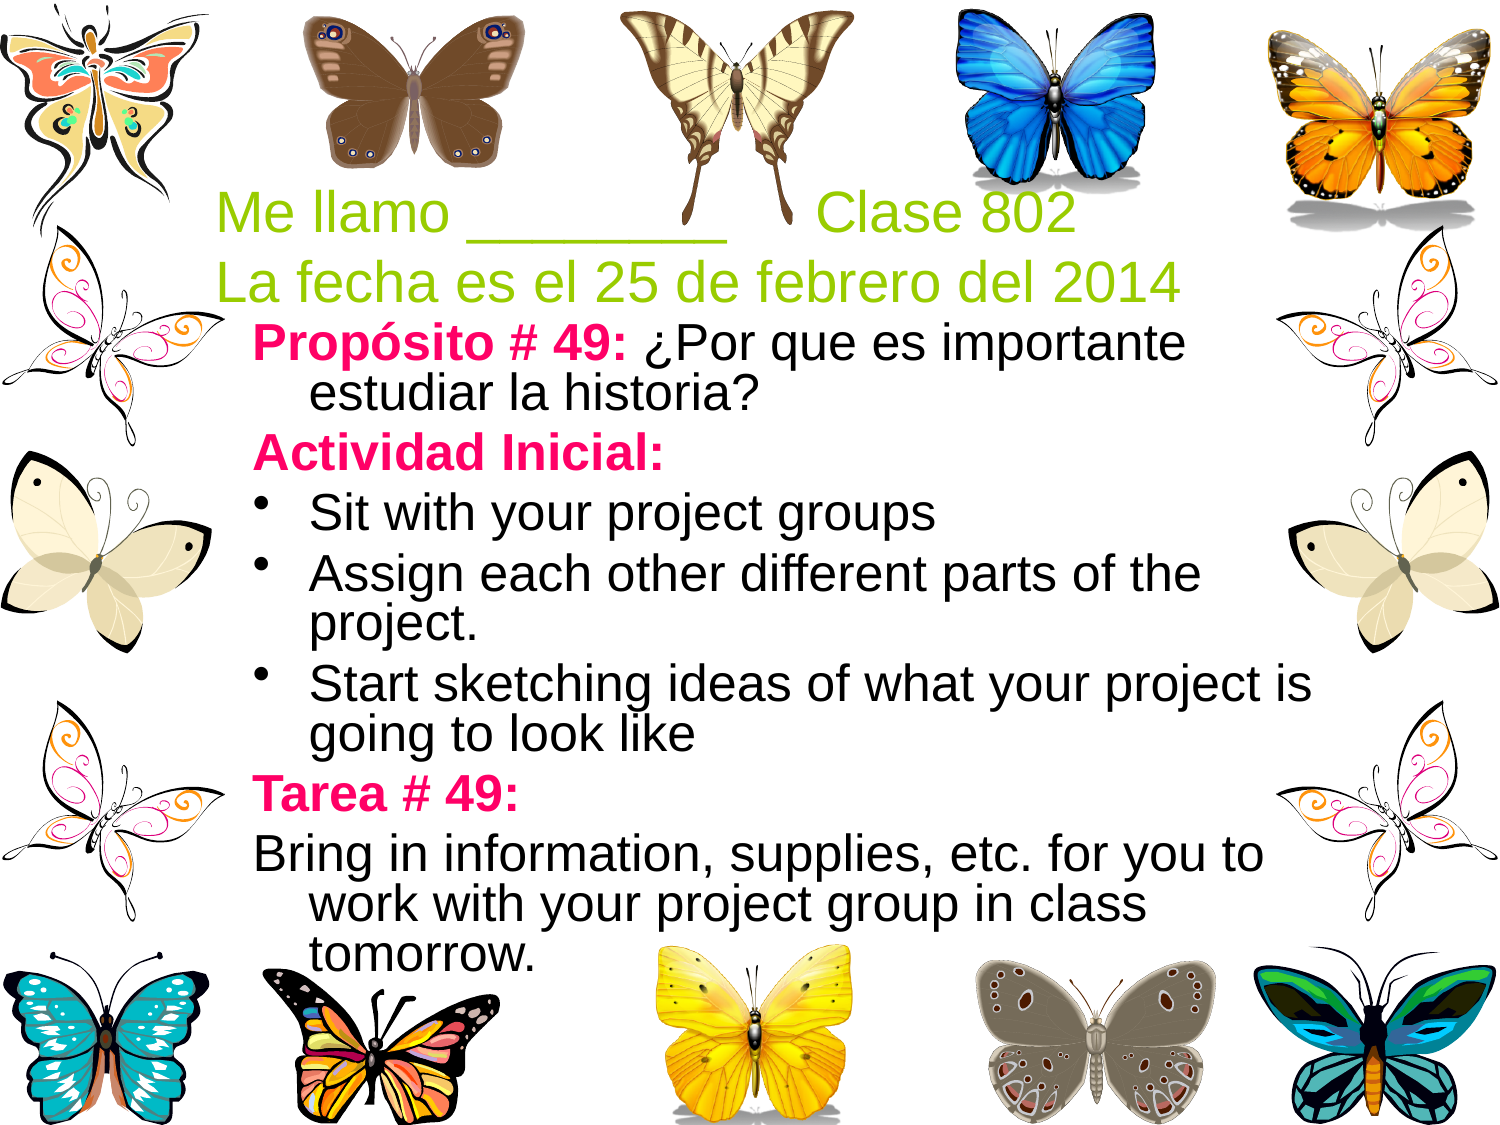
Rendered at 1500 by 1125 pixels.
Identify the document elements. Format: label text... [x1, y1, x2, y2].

picture [262, 968, 501, 1125]
picture [1249, 945, 1500, 1125]
list Propósito # 49: ¿Por que es importante estudiar la historia? Actividad Inicial: Sit with your project groups Assign each other different parts of the project. Start sketching ideas of what your project is going to look like Tarea # 49: Bring in information, supplies, etc. for you to work with your project group in class tomorrow. [237, 312, 1388, 1013]
picture [1275, 699, 1500, 925]
title Me llamo ________ Clase 802 La fecha es el 25 de febrero del 2014 [216, 149, 1270, 338]
picture [949, 0, 1163, 201]
picture [0, 950, 213, 1125]
picture [649, 924, 863, 1125]
picture [0, 699, 226, 926]
picture [274, 0, 559, 170]
picture [1262, 0, 1500, 655]
picture [974, 952, 1222, 1125]
picture [0, 0, 226, 655]
picture [616, 0, 863, 239]
